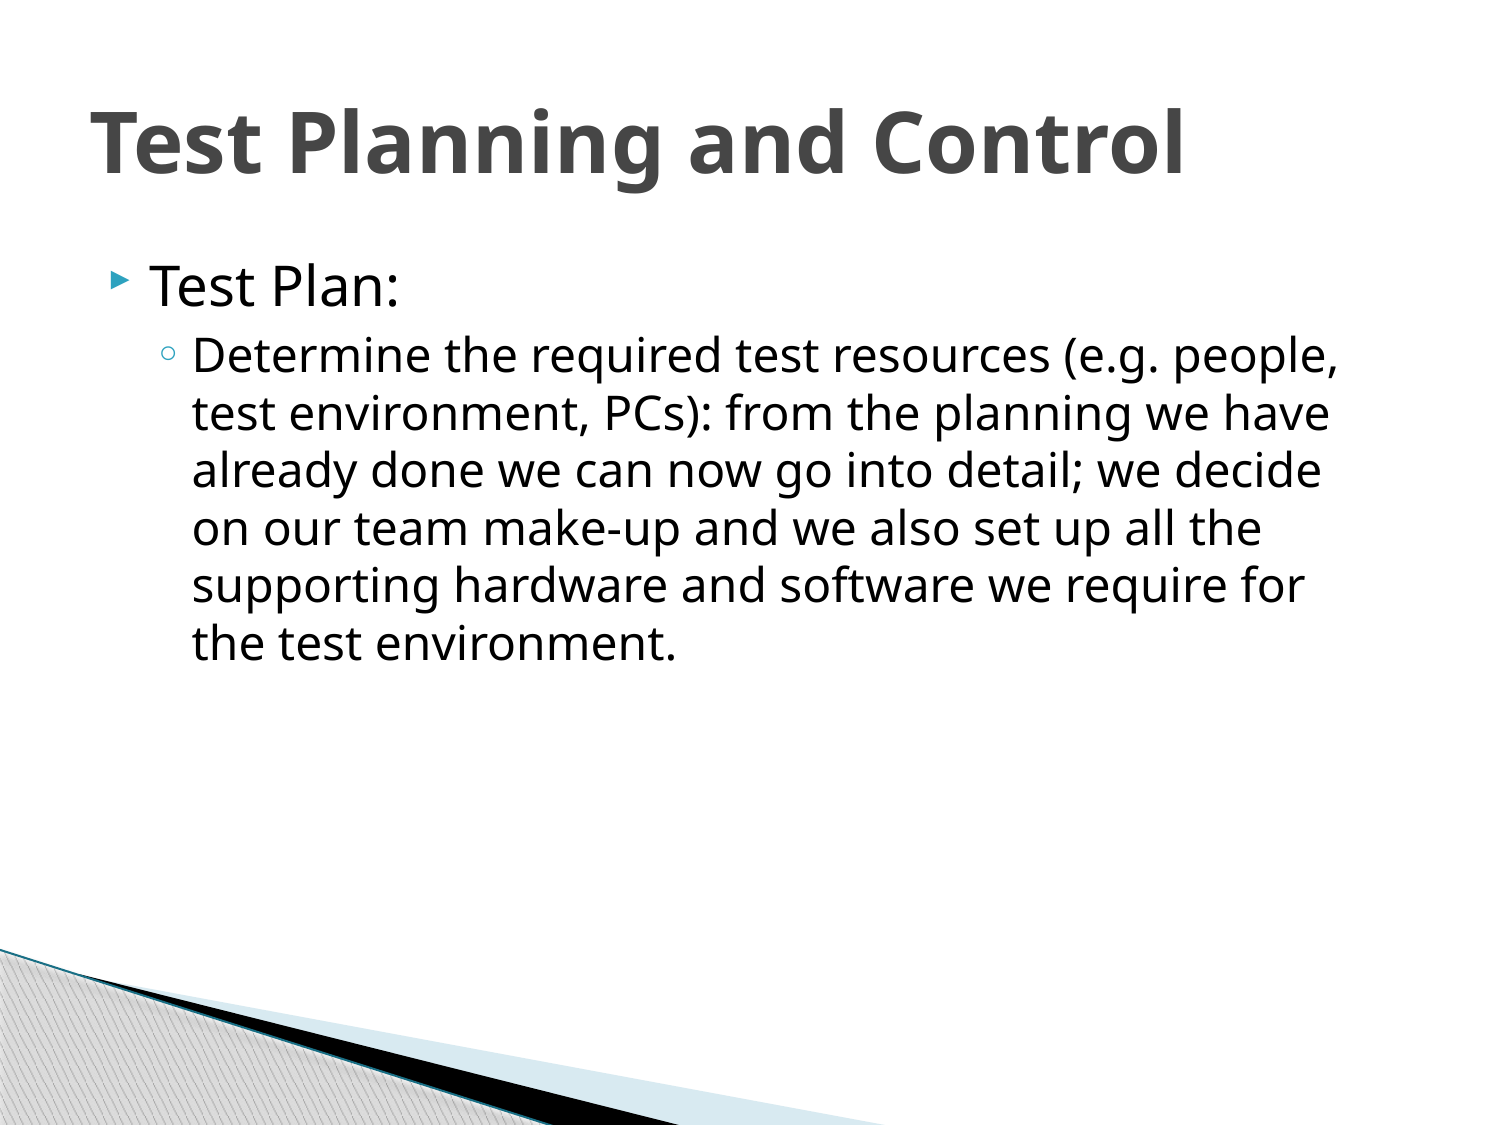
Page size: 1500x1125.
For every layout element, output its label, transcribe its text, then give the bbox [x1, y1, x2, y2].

title Test Planning and Control [75, 45, 1425, 233]
list Test Plan: Determine the required test resources (e.g. people, test environment, PCs): from the planning we have already done we can now go into detail; we decide on our team make-up and we also set up all the supporting hardware and software we require for the test environment. [75, 243, 1388, 1047]
